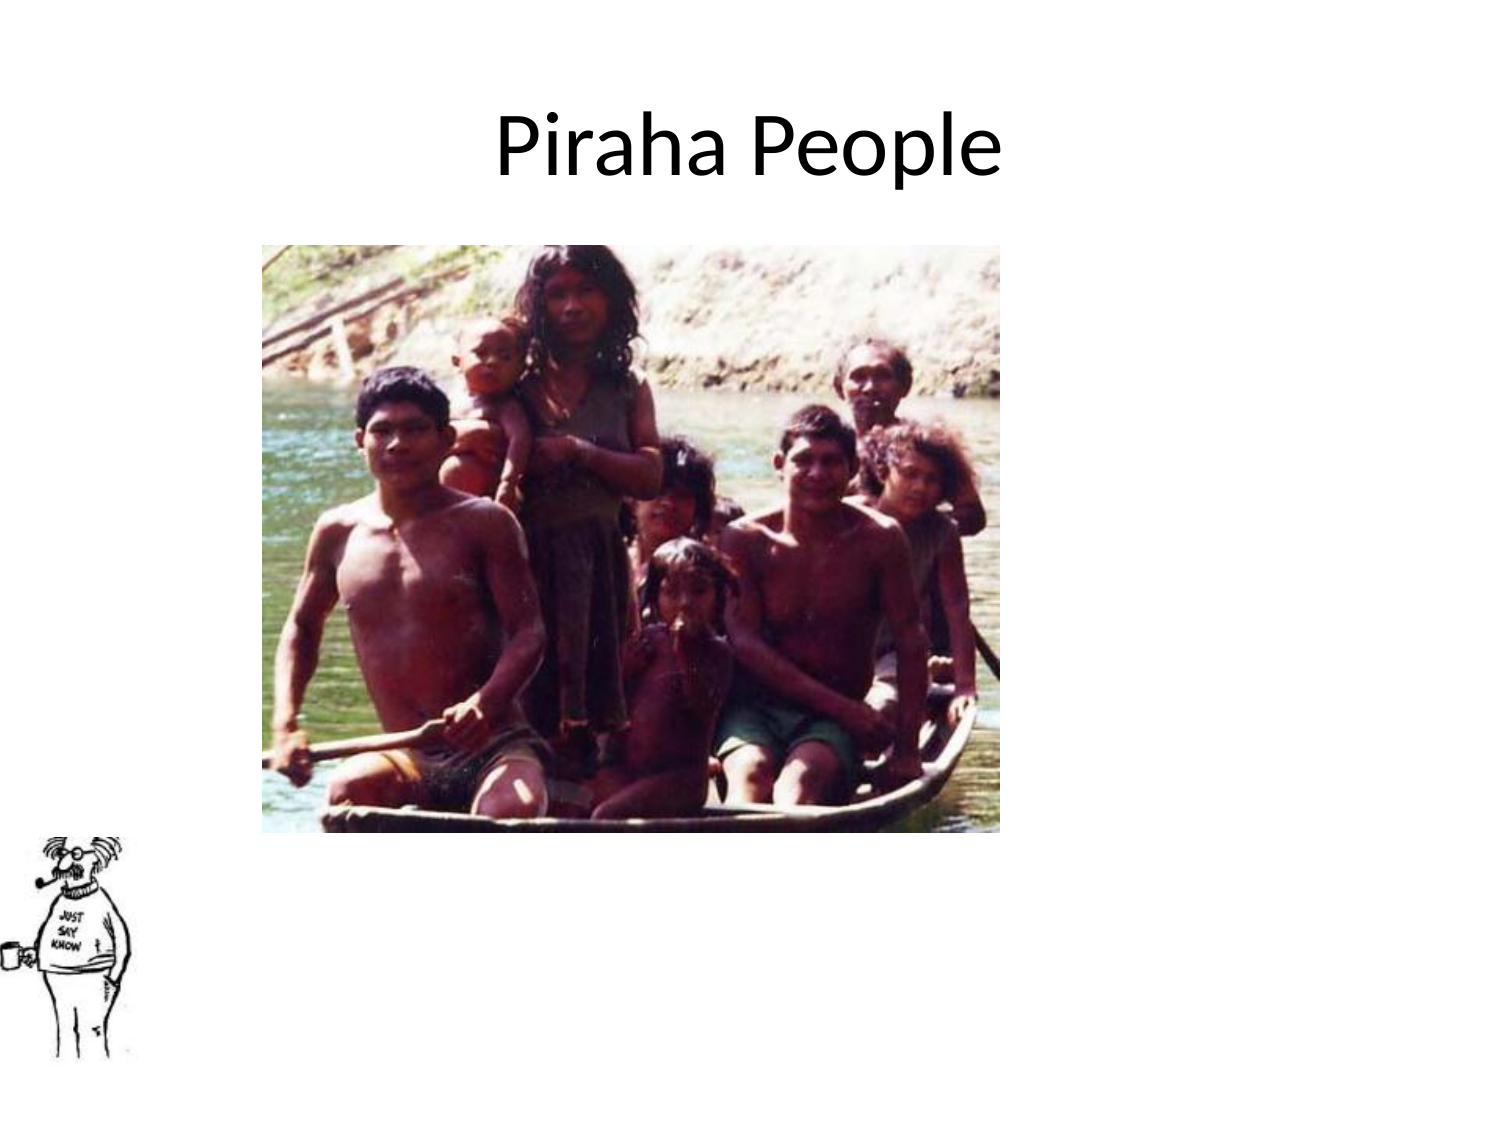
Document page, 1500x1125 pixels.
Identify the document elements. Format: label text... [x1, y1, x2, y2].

title Piraha People [75, 45, 1425, 233]
picture [0, 837, 171, 1125]
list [262, 245, 1001, 833]
